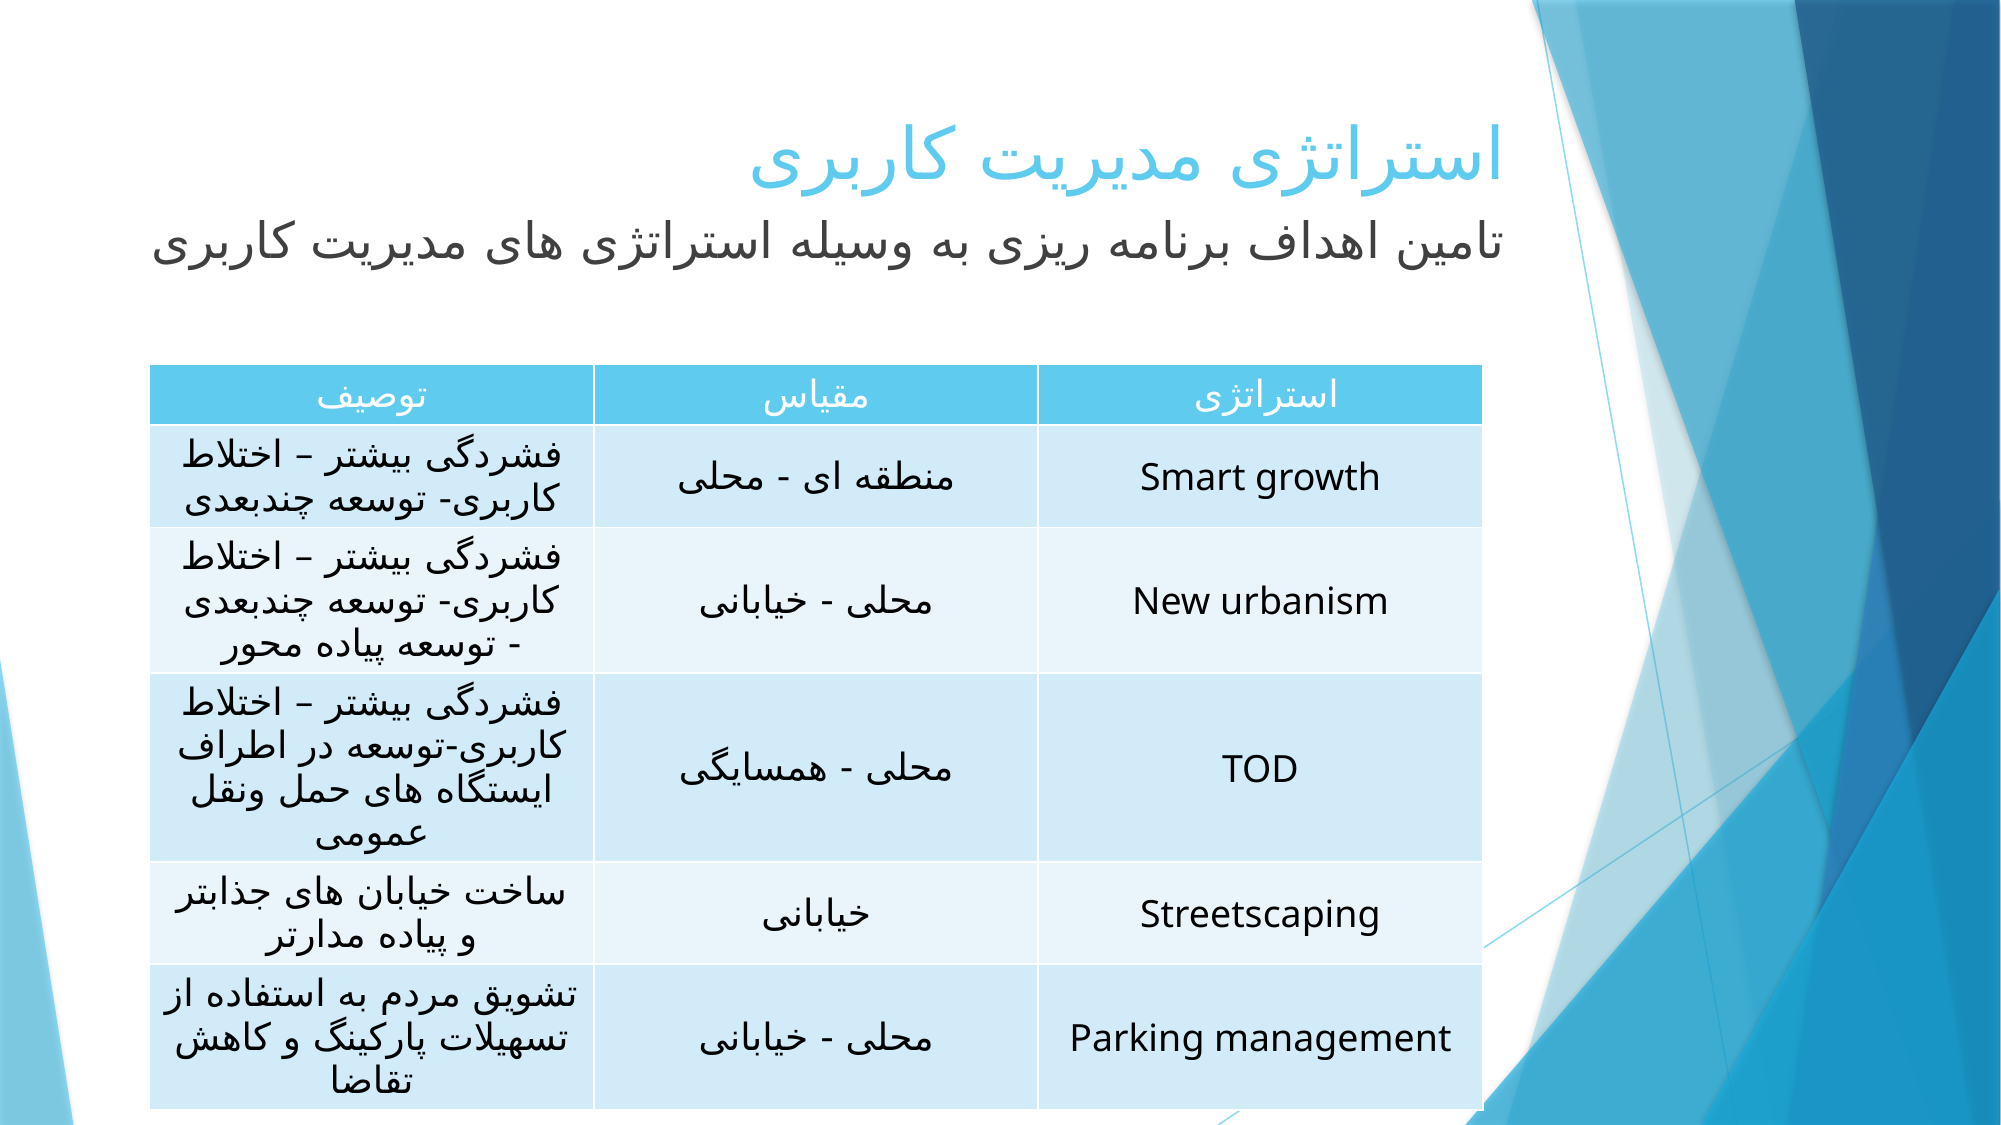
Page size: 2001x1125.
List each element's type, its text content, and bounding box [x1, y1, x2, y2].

list تامین اهداف برنامه ریزی به وسیله استراتژی های مدیریت کاربری [111, 201, 1522, 290]
table_cell محلی - خیابانی [595, 528, 1037, 672]
table_cell فشردگی بیشتر – اختلاط کاربری-توسعه در اطراف ایستگاه های حمل ونقل عمومی [150, 674, 593, 861]
table_cell Parking management [1039, 965, 1482, 1109]
table_cell خیابانی [595, 863, 1037, 963]
table_cell Smart growth [1039, 426, 1482, 527]
table_cell تشویق مردم به استفاده از تسهیلات پارکینگ و کاهش تقاضا [150, 965, 593, 1109]
table_cell منطقه ای - محلی [595, 426, 1037, 527]
table_header توصیف [150, 365, 593, 424]
table_cell TOD [1039, 674, 1482, 861]
table_header استراتژی [1039, 365, 1482, 424]
table_cell فشردگی بیشتر – اختلاط کاربری- توسعه چندبعدی [150, 426, 593, 527]
table_cell محلی - خیابانی [595, 965, 1037, 1109]
table_cell New urbanism [1039, 528, 1482, 672]
table_cell ساخت خیابان های جذابتر و پیاده مدارتر [150, 863, 593, 963]
title استراتژی مدیریت کاربری [111, 99, 1522, 201]
table_cell محلی - همسایگی [595, 674, 1037, 861]
table_cell Streetscaping [1039, 863, 1482, 963]
table_header مقیاس [595, 365, 1037, 424]
table_cell فشردگی بیشتر – اختلاط کاربری- توسعه چندبعدی - توسعه پیاده محور [150, 528, 593, 672]
